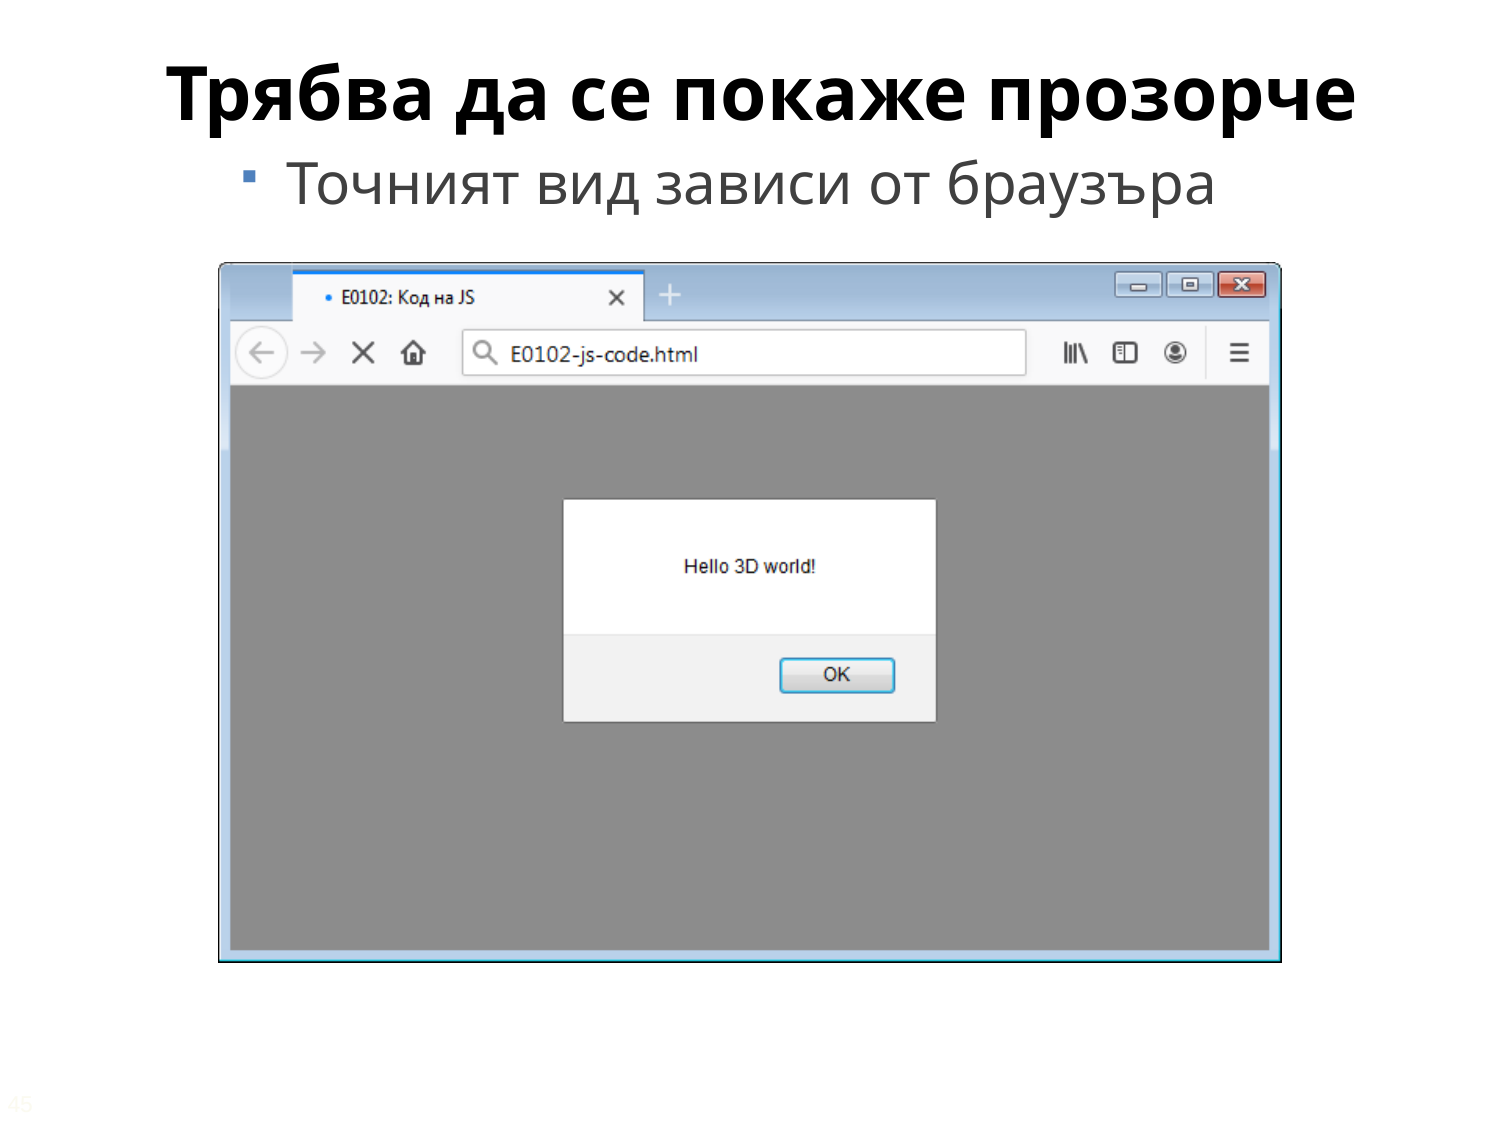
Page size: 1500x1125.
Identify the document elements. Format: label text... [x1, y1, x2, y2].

picture [218, 262, 1282, 963]
list Трябва да се покаже прозорче Точният вид зависи от браузъра [150, 37, 1488, 1113]
